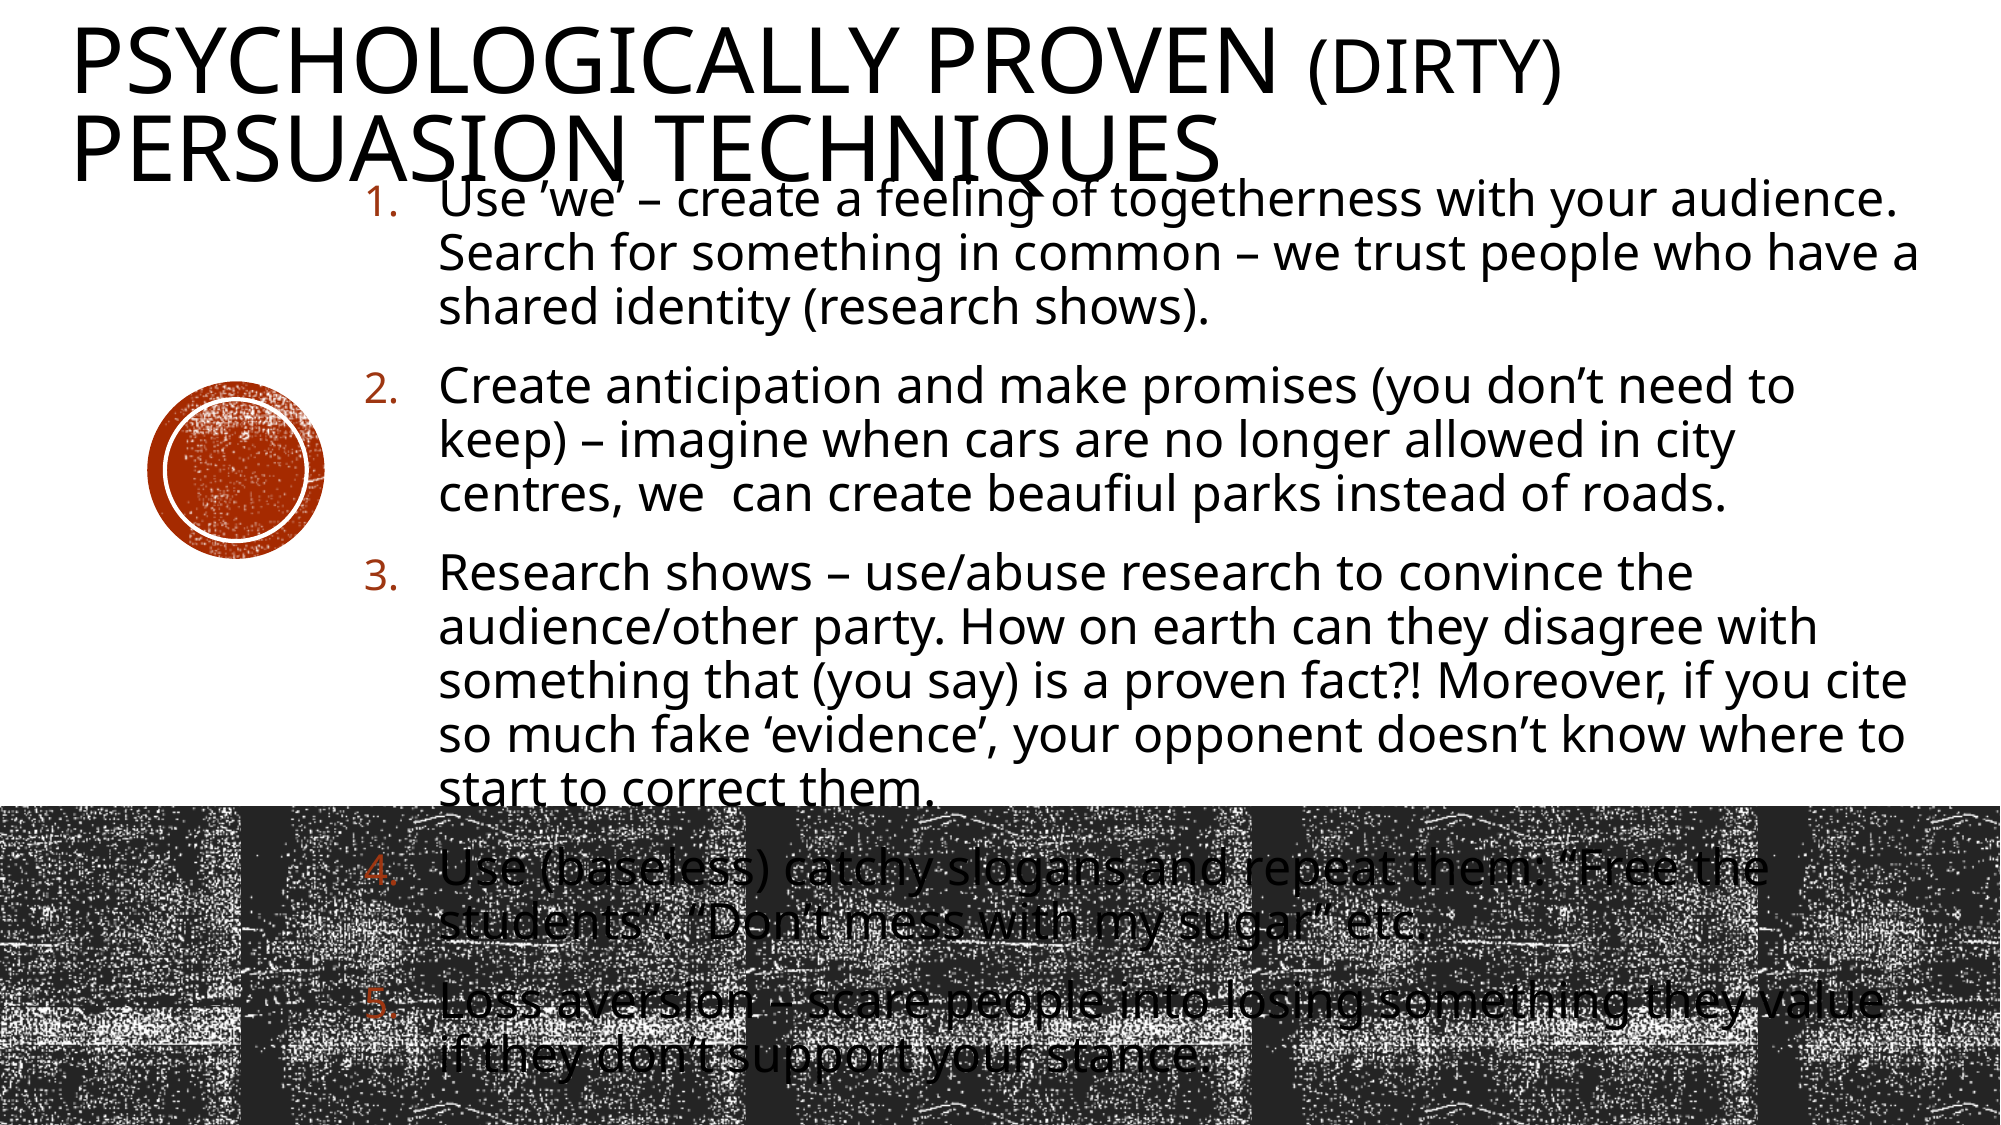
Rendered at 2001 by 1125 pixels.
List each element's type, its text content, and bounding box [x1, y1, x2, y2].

text_box Use ’we’ – create a feeling of togetherness with your audience. Search for something in common – we trust people who have a shared identity (research shows). Create anticipation and make promises (you don’t need to keep) – imagine when cars are no longer allowed in city centres, we can create beaufiul parks instead of roads. Research shows – use/abuse research to convince the audience/other party. How on earth can they disagree with something that (you say) is a proven fact?! Moreover, if you cite so much fake ‘evidence’, your opponent doesn’t know where to start to correct them. Use (baseless) catchy slogans and repeat them: “Free the students”. “Don’t mess with my sugar” etc. Loss aversion – scare people into losing something they value if they don’t support your stance. [348, 165, 1944, 677]
title psychologically proven (Dirty) Persuasion techniques [54, 56, 2000, 166]
